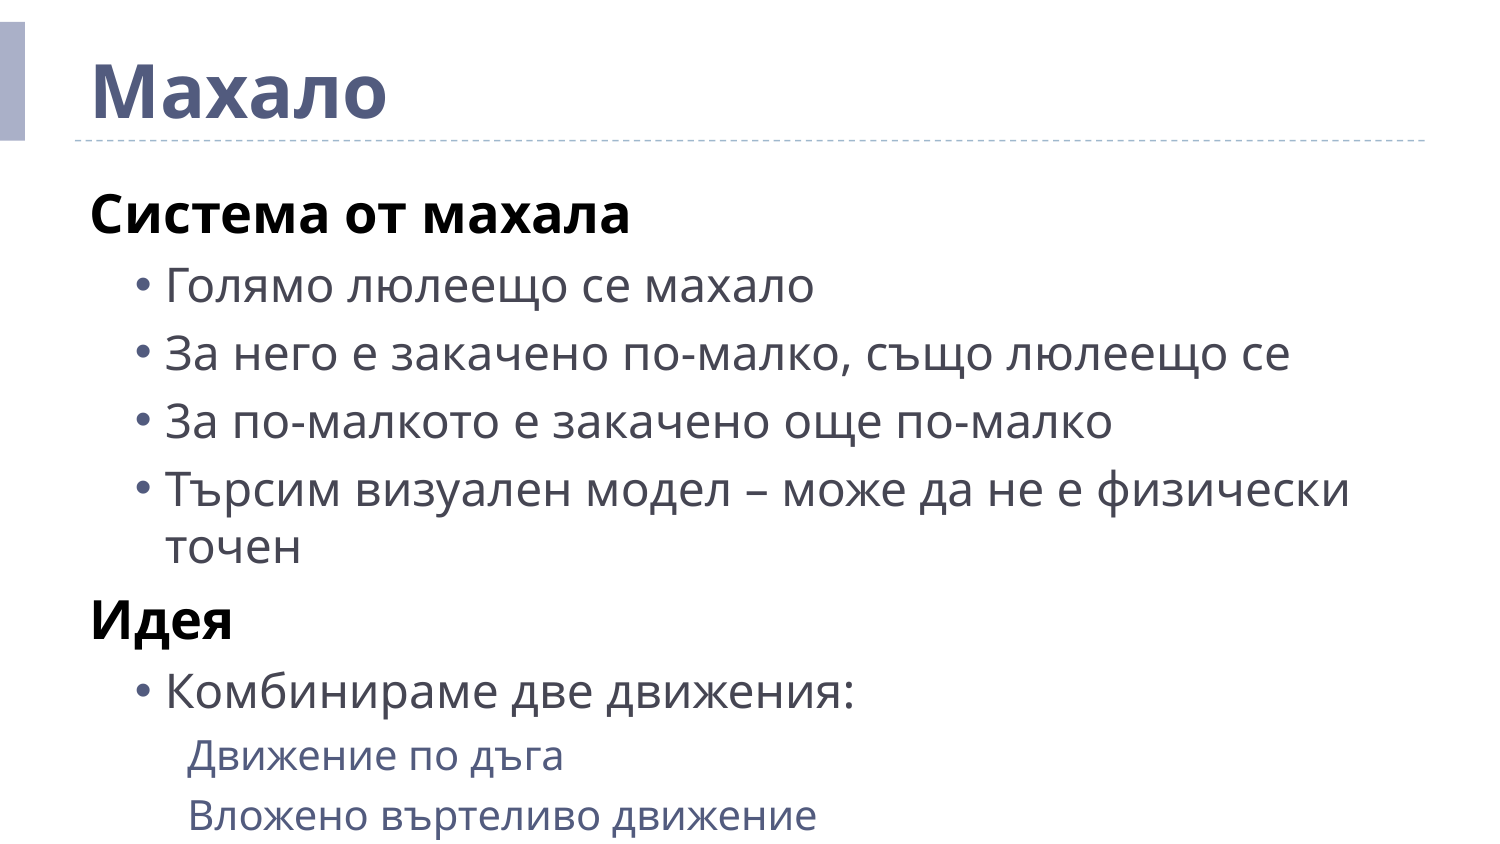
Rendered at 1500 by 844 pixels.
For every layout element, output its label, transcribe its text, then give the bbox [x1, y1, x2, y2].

list Система от махала Голямо люлеещо се махало За него е закачено по-малко, също люлеещо се 3а по-малкото е закачено още по-малко Търсим визуален модел – може да не е физически точен Идея Комбинираме две движения: Движение по дъга Вложено въртеливо движение [75, 171, 1475, 835]
title Махало [75, 18, 1475, 141]
